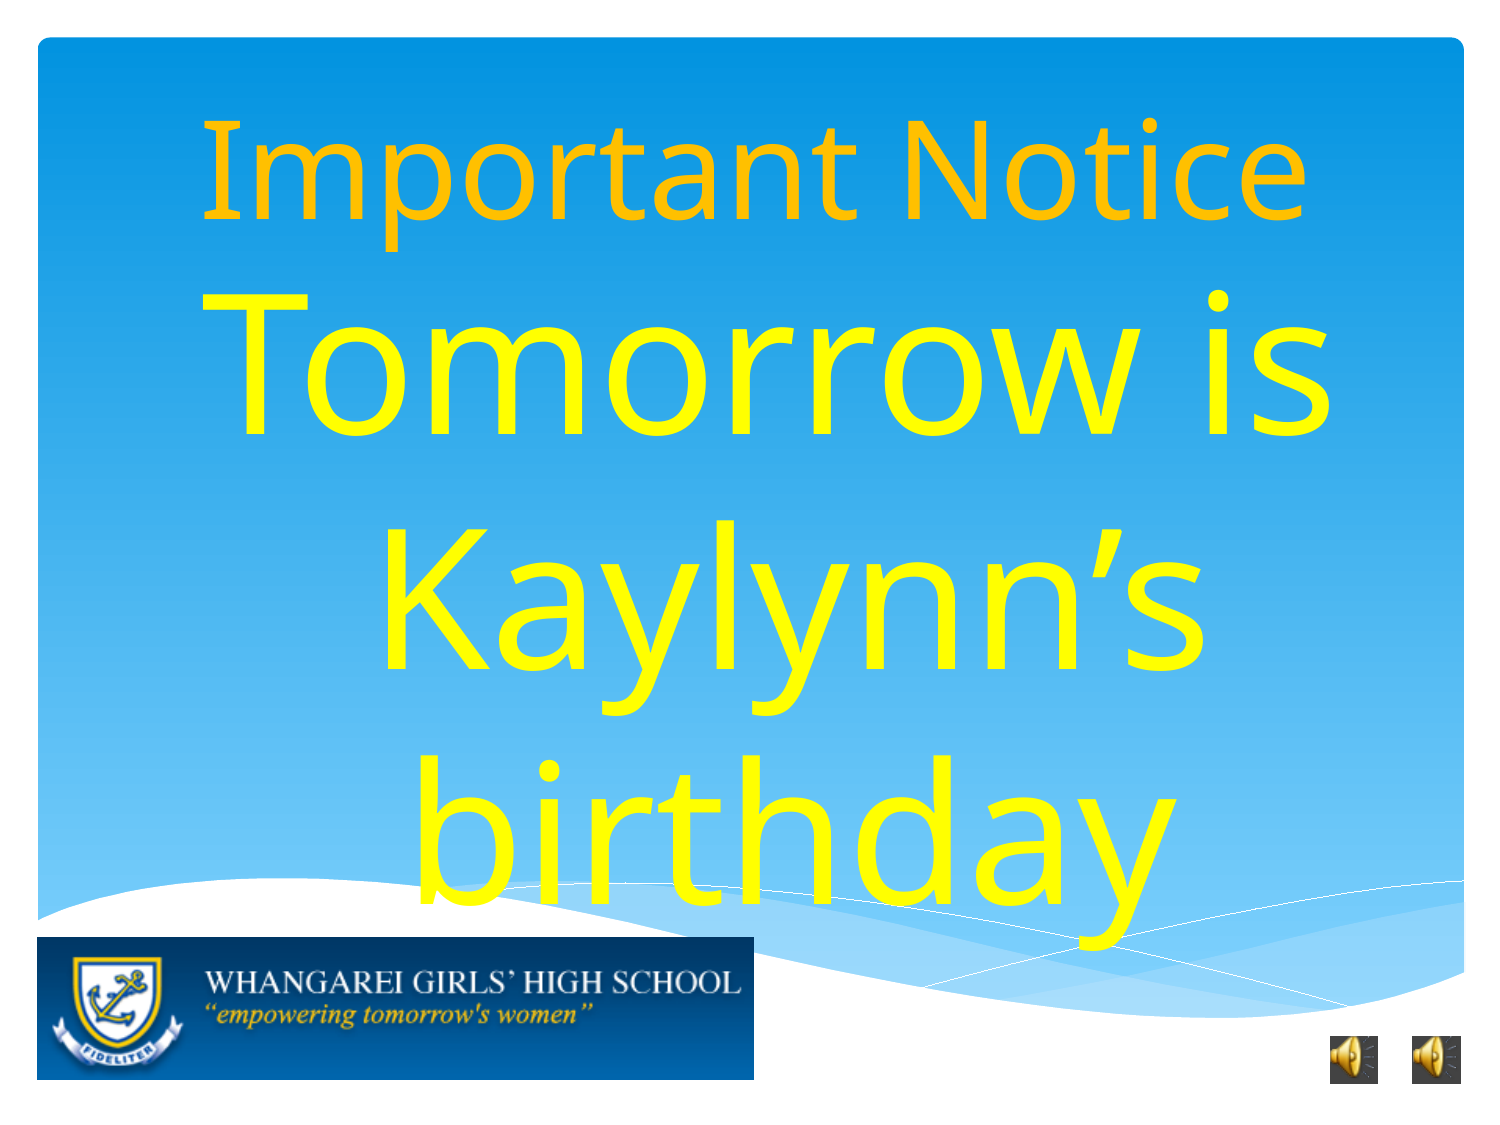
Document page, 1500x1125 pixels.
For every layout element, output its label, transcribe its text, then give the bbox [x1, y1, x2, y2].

picture [1411, 1034, 1462, 1086]
text_box Tomorrow is Kaylynn’s birthday [149, 231, 1391, 963]
picture [1328, 1034, 1380, 1086]
text_box Important Notice [149, 37, 1362, 255]
picture [37, 937, 754, 1080]
